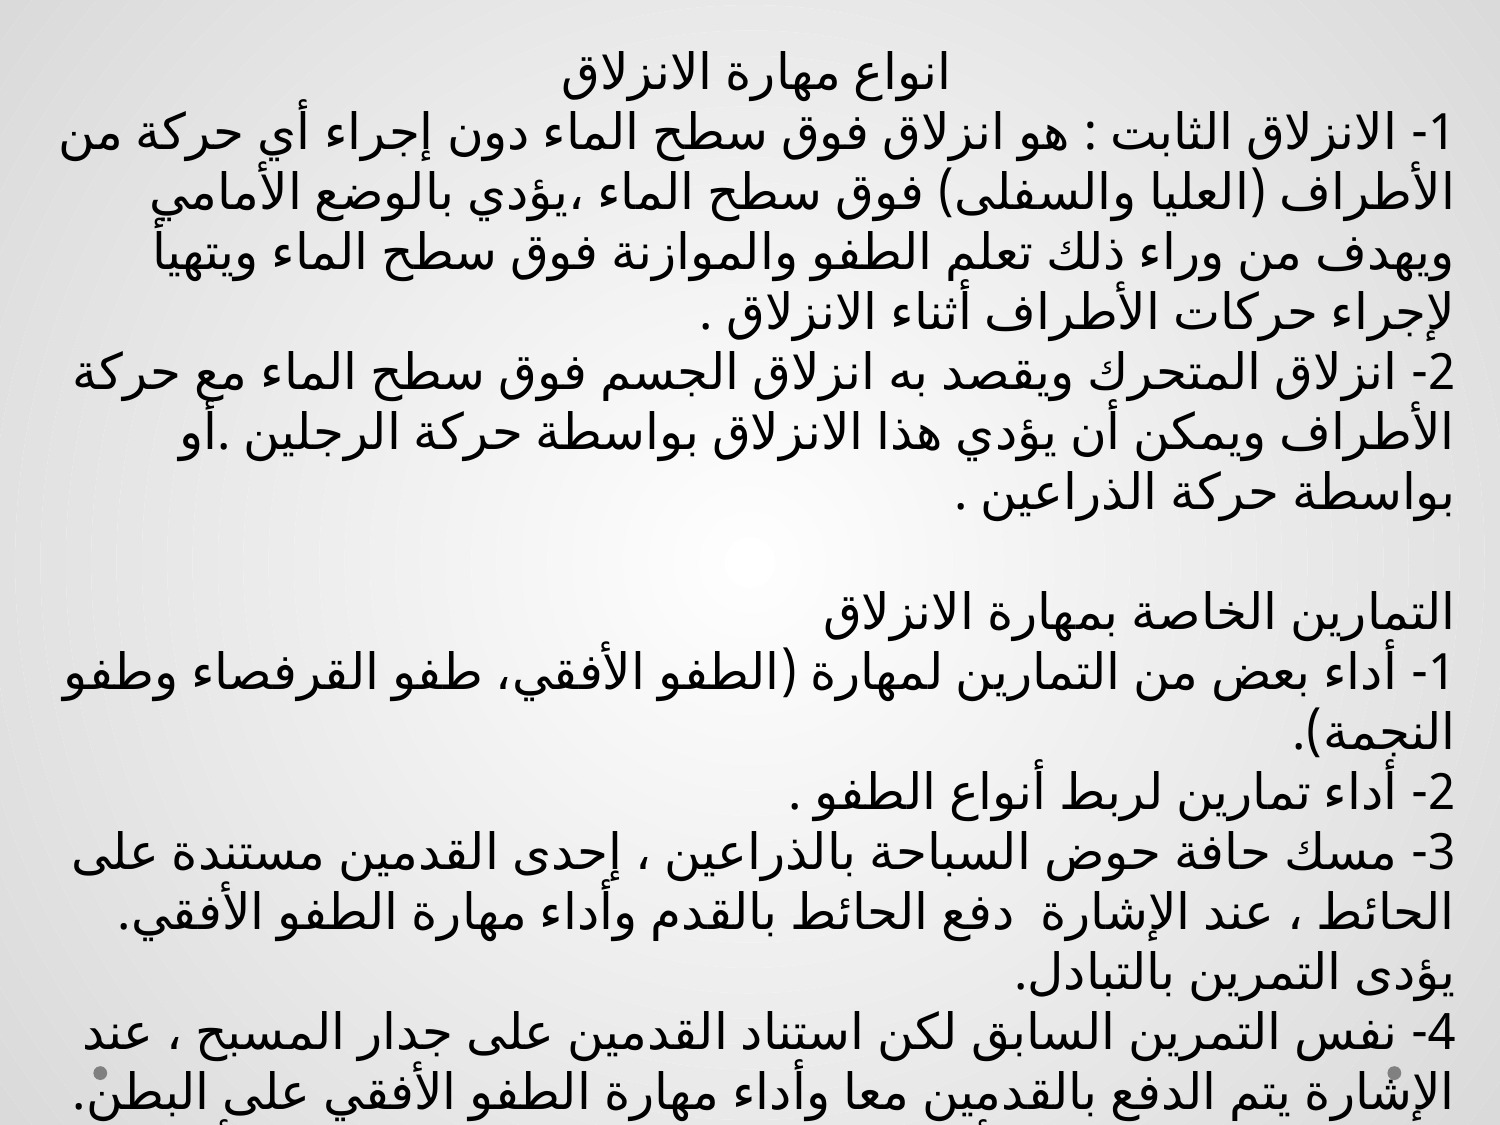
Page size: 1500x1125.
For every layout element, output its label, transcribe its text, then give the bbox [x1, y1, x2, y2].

text_box انواع مهارة الانزلاق 1- الانزلاق الثابت : هو انزلاق فوق سطح الماء دون إجراء أي حركة من الأطراف (العليا والسفلى) فوق سطح الماء ،يؤدي بالوضع الأمامي ويهدف من وراء ذلك تعلم الطفو والموازنة فوق سطح الماء ويتهيأ لإجراء حركات الأطراف أثناء الانزلاق . 2- انزلاق المتحرك ويقصد به انزلاق الجسم فوق سطح الماء مع حركة الأطراف ويمكن أن يؤدي هذا الانزلاق بواسطة حركة الرجلين .أو بواسطة حركة الذراعين . التمارين الخاصة بمهارة الانزلاق 1- أداء بعض من التمارين لمهارة (الطفو الأفقي، طفو القرفصاء وطفو النجمة). 2- أداء تمارين لربط أنواع الطفو . 3- مسك حافة حوض السباحة بالذراعين ، إحدى القدمين مستندة على الحائط ، عند الإشارة دفع الحائط بالقدم وأداء مهارة الطفو الأفقي. يؤدى التمرين بالتبادل. 4- نفس التمرين السابق لكن استناد القدمين على جدار المسبح ، عند الإشارة يتم الدفع بالقدمين معا وأداء مهارة الطفو الأفقي على البطن. 5-تقسيم الطالبات إلى أرقام زوجية وفردية ، عند الإشارة يتم أداء مهارة الانزلاق والطفو على البطن لأطول مسافة ثم والرجوع بنفس الأداء يؤدى التمرين بالتبادل. [29, 32, 1471, 1125]
